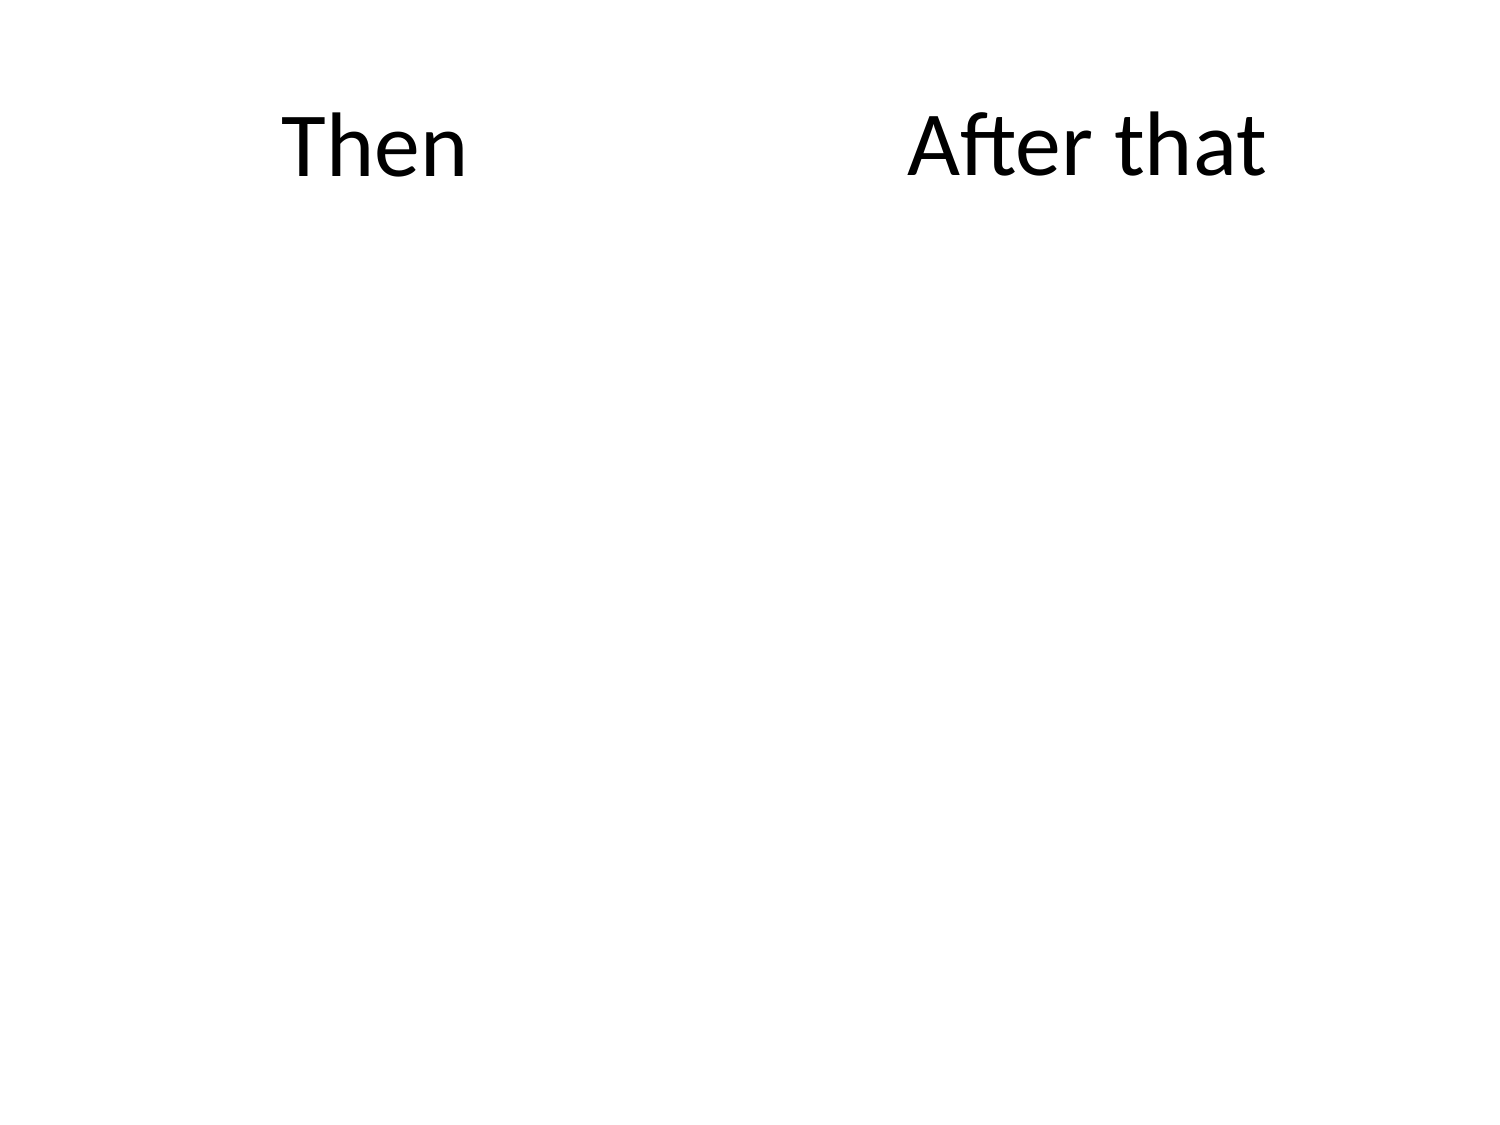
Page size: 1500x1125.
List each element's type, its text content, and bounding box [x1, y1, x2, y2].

title Then [112, 46, 638, 234]
text_box After that [824, 44, 1350, 233]
